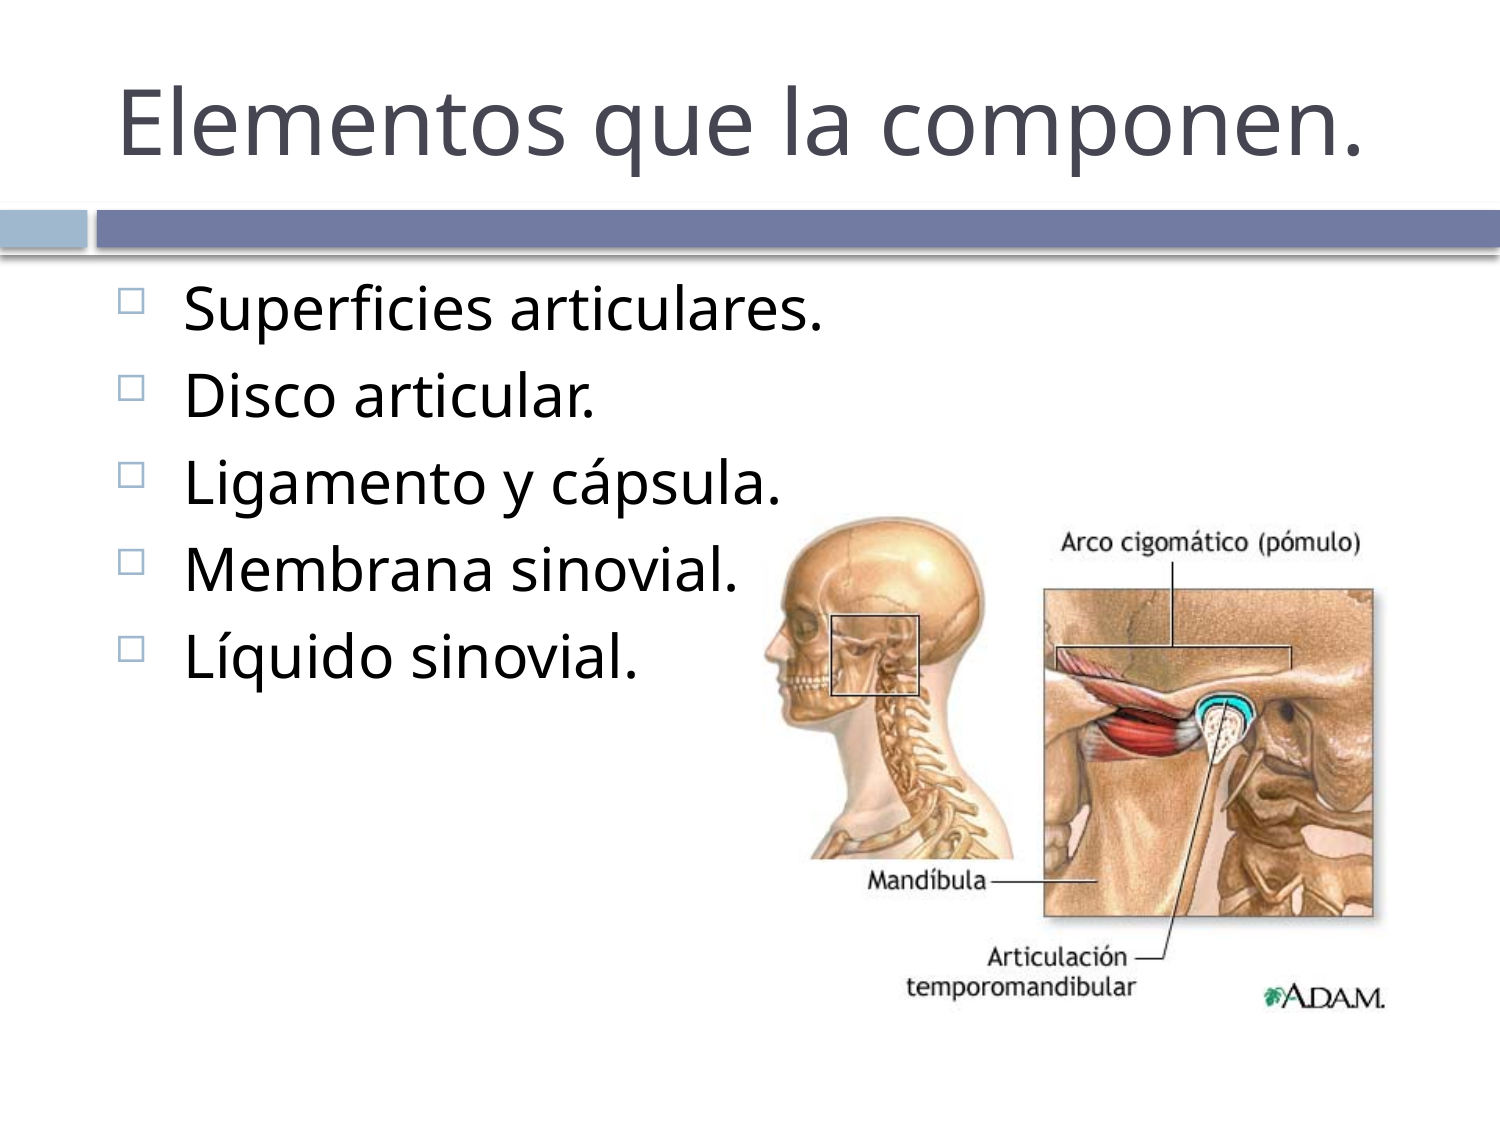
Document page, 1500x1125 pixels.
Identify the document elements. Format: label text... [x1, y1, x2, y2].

list Superficies articulares. Disco articular. Ligamento y cápsula. Membrana sinovial. Líquido sinovial. [100, 262, 1438, 1000]
title Elementos que la componen. [100, 37, 1438, 200]
picture [762, 512, 1388, 1013]
